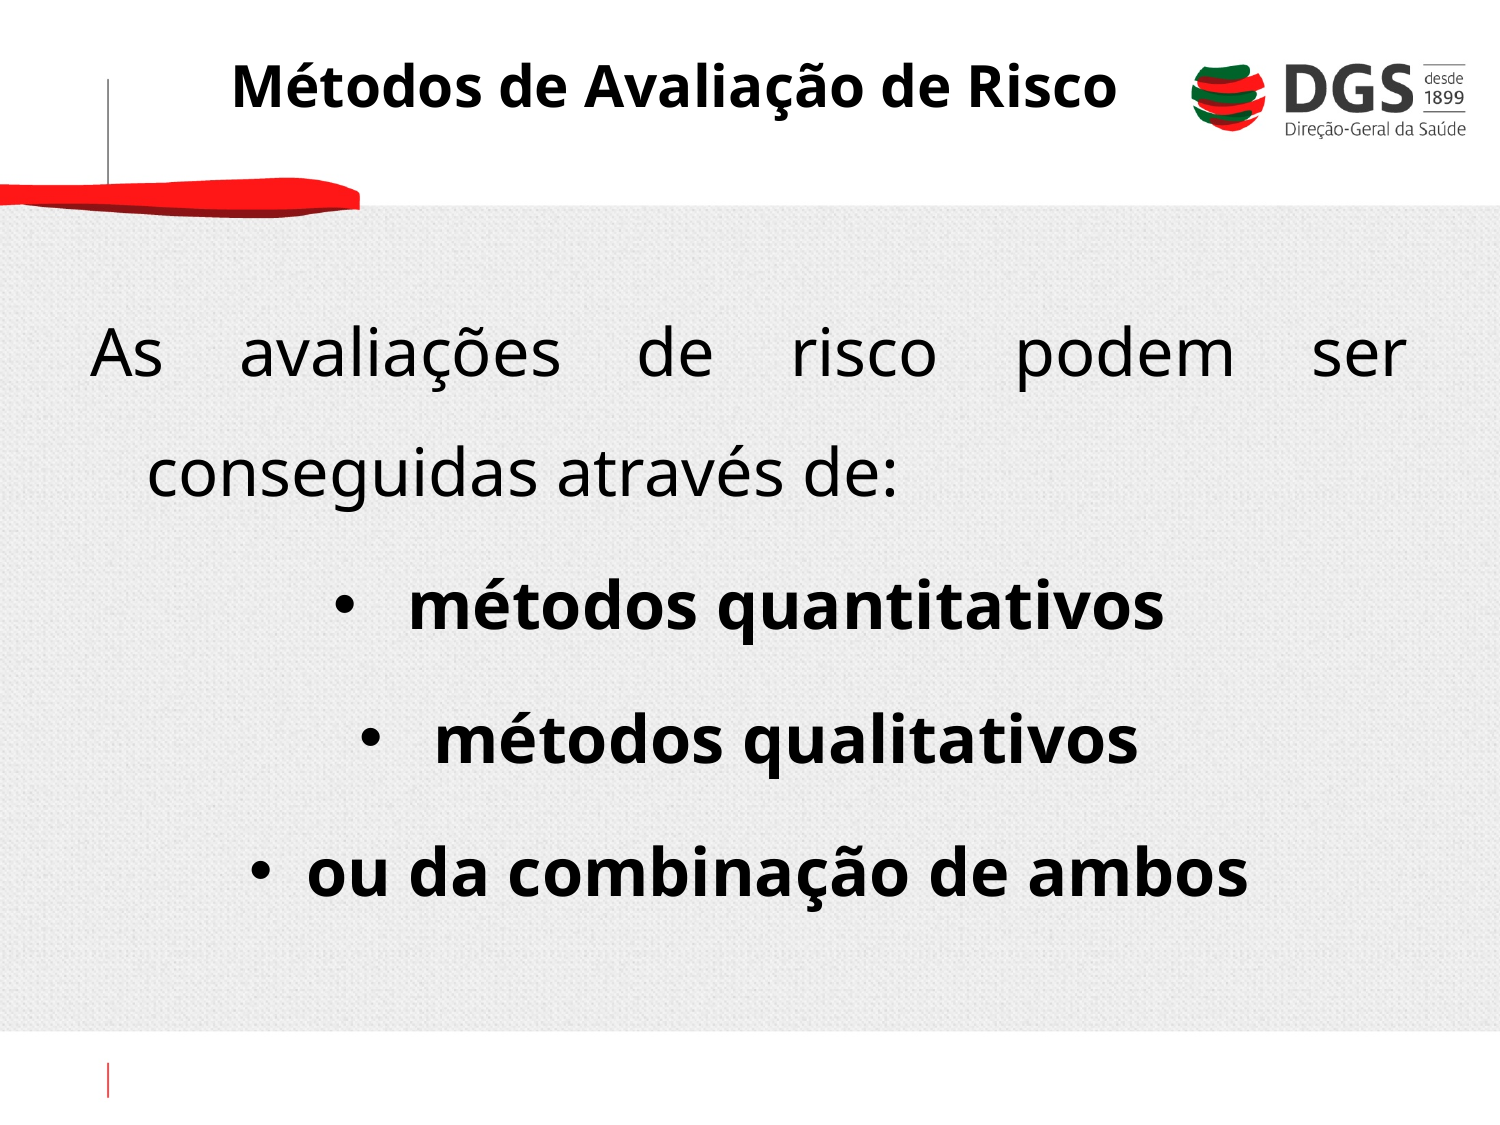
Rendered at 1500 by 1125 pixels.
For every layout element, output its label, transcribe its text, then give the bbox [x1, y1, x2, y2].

picture [0, 0, 1500, 1125]
list As avaliações de risco podem ser conseguidas através de: métodos quantitativos métodos qualitativos ou da combinação de ambos [74, 262, 1426, 1006]
title Métodos de Avaliação de Risco [74, 44, 1275, 233]
